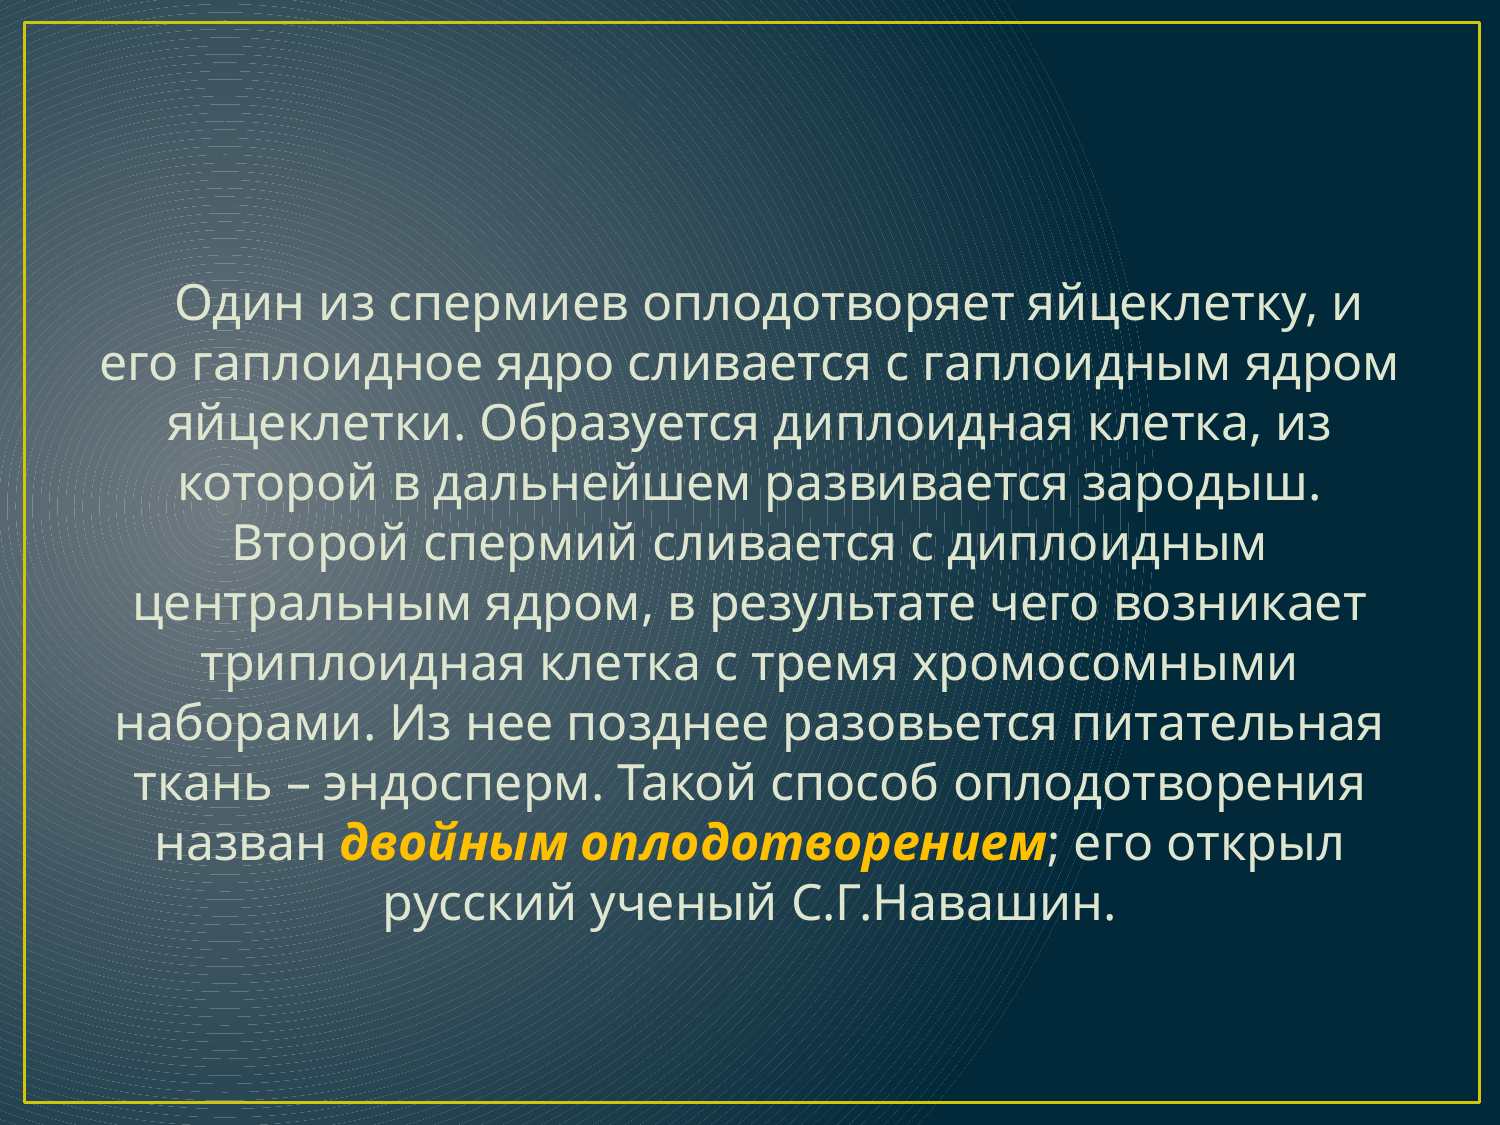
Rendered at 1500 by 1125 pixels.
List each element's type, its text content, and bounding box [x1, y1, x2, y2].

title [75, 45, 1425, 233]
list Один из спермиев оплодотворяет яйцеклетку, и его гаплоидное ядро сливается с гаплоидным ядром яйцеклетки. Образуется диплоидная клетка, из которой в дальнейшем развивается зародыш. Второй спермий сливается с диплоидным центральным ядром, в результате чего возникает триплоидная клетка с тремя хромосомными наборами. Из нее позднее разовьется питательная ткань – эндосперм. Такой способ оплодотворения назван двойным оплодотворением; его открыл русский ученый С.Г.Навашин. [75, 262, 1425, 1005]
